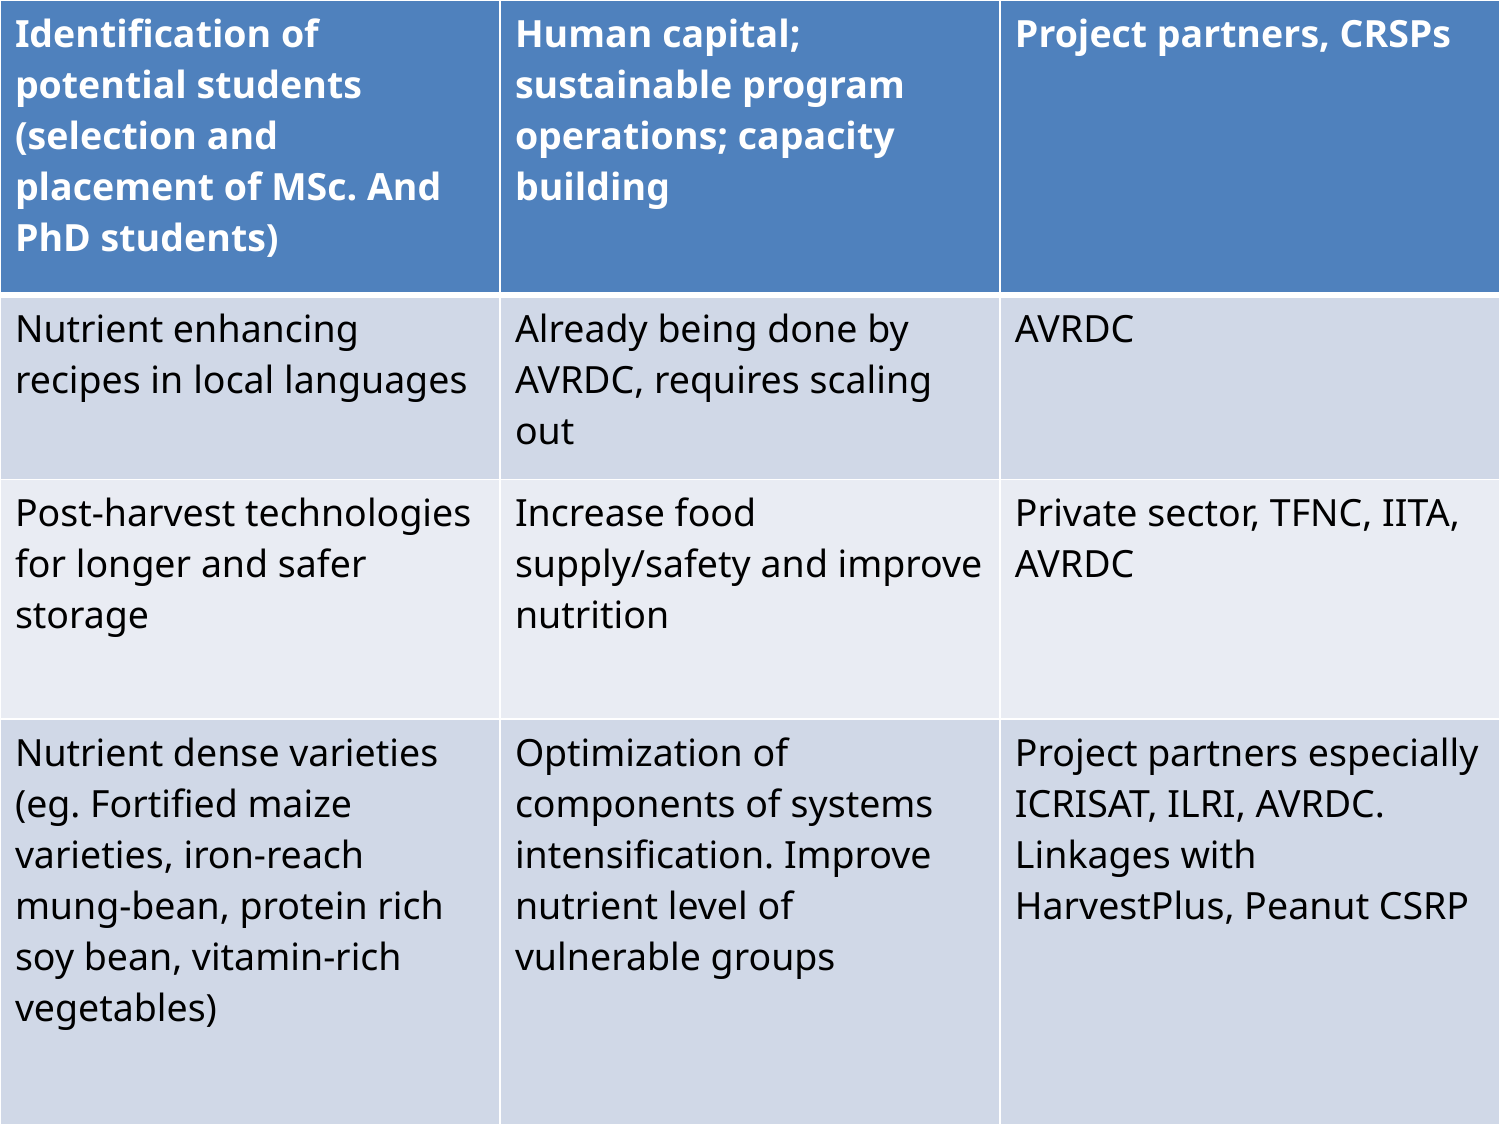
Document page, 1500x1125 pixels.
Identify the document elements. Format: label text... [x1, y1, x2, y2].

table_cell Optimization of components of systems intensification. Improve nutrient level of vulnerable groups [501, 720, 999, 1124]
table_cell Post-harvest technologies for longer and safer storage [1, 480, 499, 718]
table_cell Private sector, TFNC, IITA, AVRDC [1001, 480, 1499, 718]
table_header Identification of potential students (selection and placement of MSc. And PhD students) [1, 1, 499, 292]
table_header Human capital; sustainable program operations; capacity building [501, 1, 999, 292]
table_cell Already being done by AVRDC, requires scaling out [501, 298, 999, 479]
table_cell AVRDC [1001, 298, 1499, 479]
table_cell Nutrient dense varieties (eg. Fortified maize varieties, iron-reach mung-bean, protein rich soy bean, vitamin-rich vegetables) [1, 720, 499, 1124]
table_cell Increase food supply/safety and improve nutrition [501, 480, 999, 718]
table_header Project partners, CRSPs [1001, 1, 1499, 292]
table_cell Nutrient enhancing recipes in local languages [1, 298, 499, 479]
table_cell Project partners especially ICRISAT, ILRI, AVRDC. Linkages with HarvestPlus, Peanut CSRP [1001, 720, 1499, 1124]
